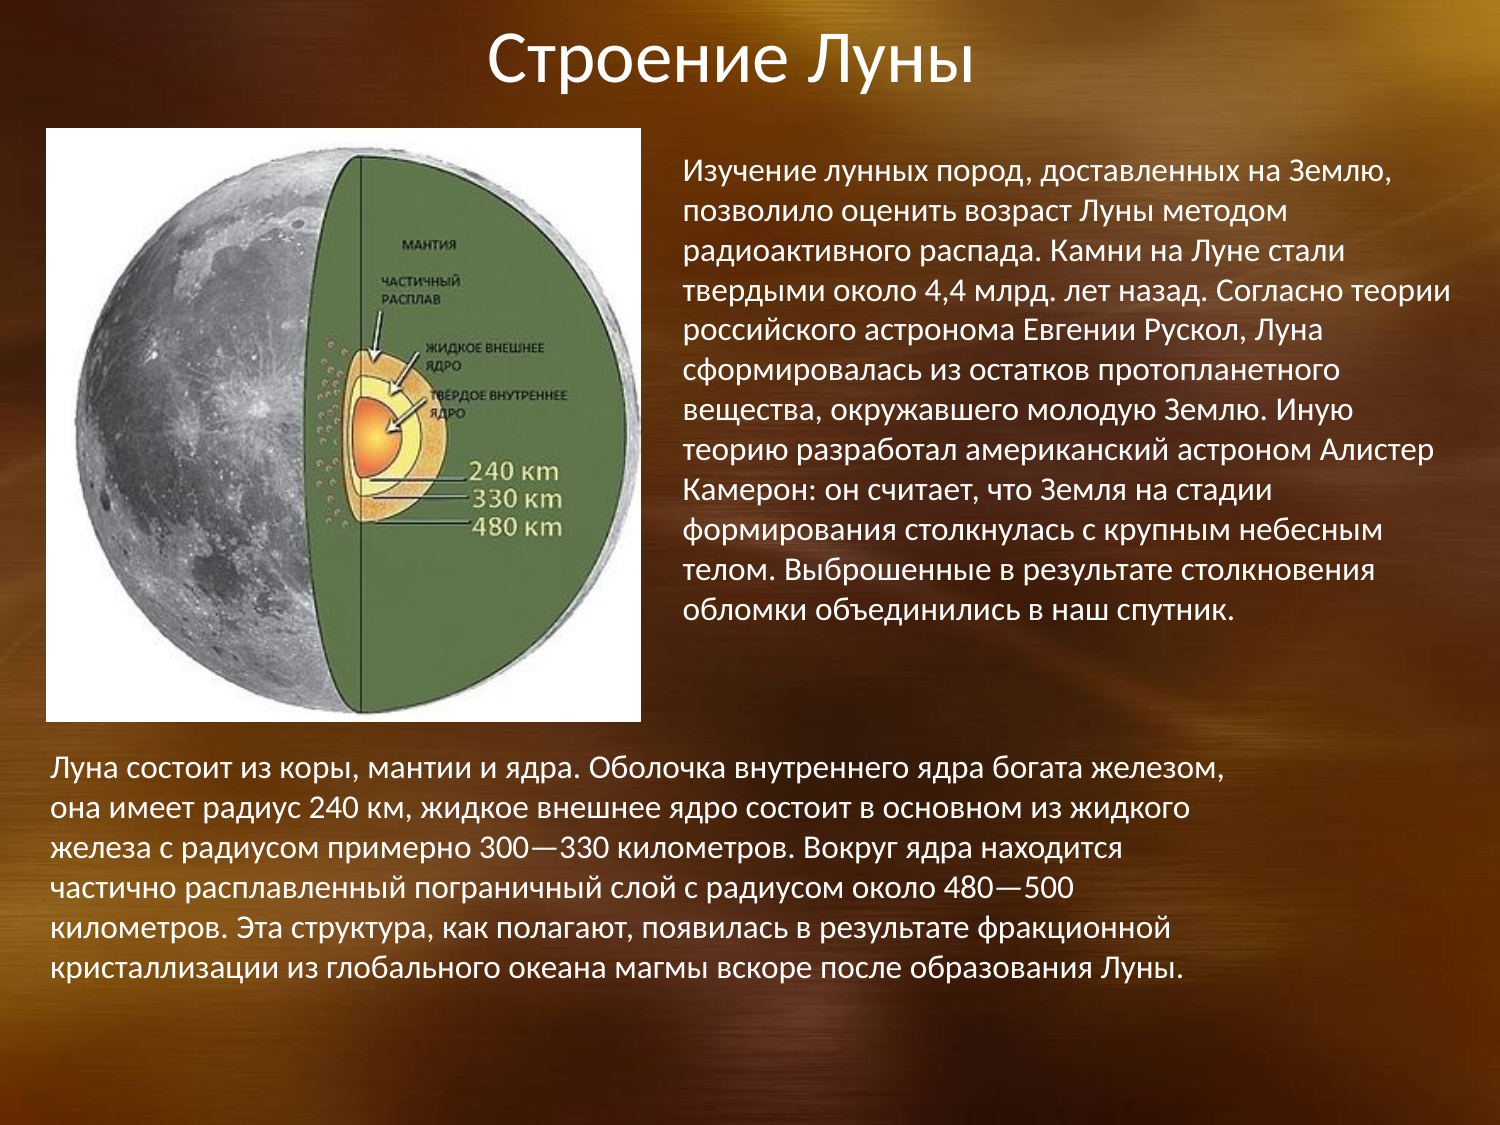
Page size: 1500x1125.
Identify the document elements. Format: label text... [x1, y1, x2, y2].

text_box Строение Луны [316, 0, 1149, 105]
text_box Луна состоит из коры, мантии и ядра. Оболочка внутреннего ядра богата железом, она имеет радиус 240 км, жидкое внешнее ядро состоит в основном из жидкого железа с радиусом примерно 300—330 километров. Вокруг ядра находится частично расплавленный пограничный слой с радиусом около 480—500 километров. Эта структура, как полагают, появилась в результате фракционной кристаллизации из глобального океана магмы вскоре после образования Луны. [35, 738, 1243, 993]
text_box Изучение лунных пород, доставленных на Землю, позволило оценить возраст Луны методом радиоактивного распада. Камни на Луне стали твердыми около 4,4 млрд. лет назад. Согласно теории российского астронома Евгении Рускол, Луна сформировалась из остатков протопланетного вещества, окружавшего молодую Землю. Иную теорию разработал американский астроном Алистер Камерон: он считает, что Земля на стадии формирования столкнулась с крупным небесным телом. Выброшенные в результате столкновения обломки объединились в наш спутник. [667, 140, 1477, 635]
picture [0, 0, 1500, 1125]
